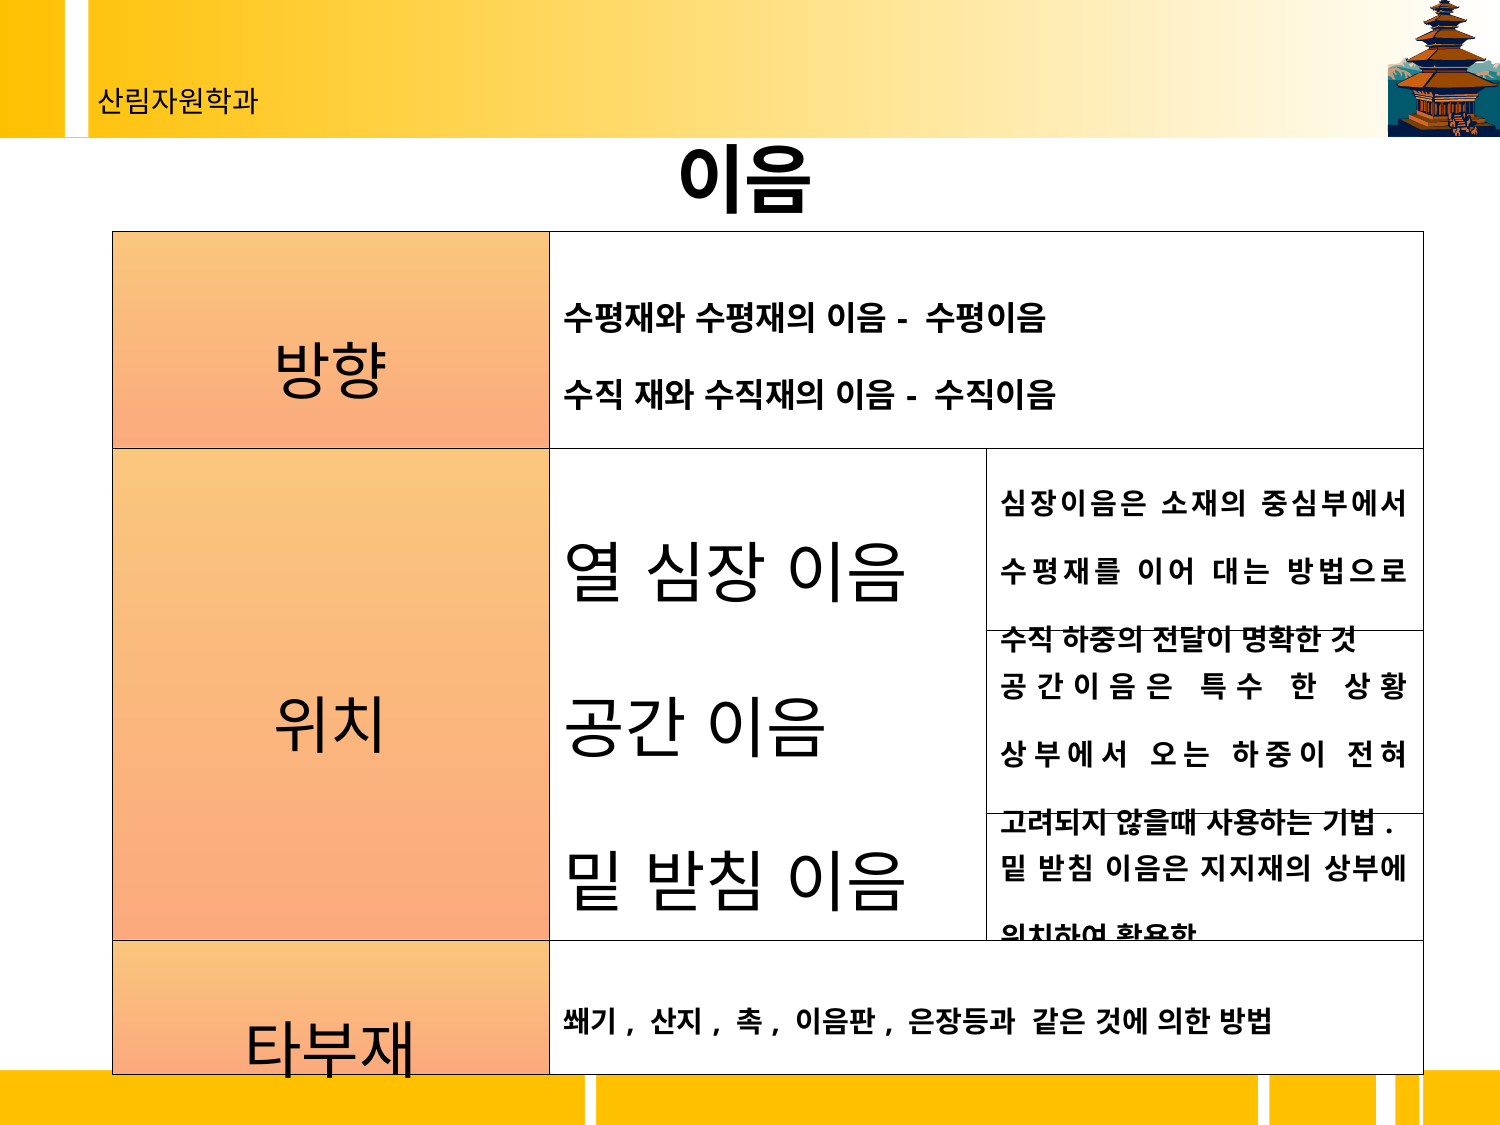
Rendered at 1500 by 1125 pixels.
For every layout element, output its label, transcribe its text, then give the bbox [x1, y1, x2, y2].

table_cell 열 심장 이음 공간 이음 밑 받침 이음 [550, 449, 986, 940]
text_box [0, 0, 1500, 75]
table_header 방향 [113, 232, 549, 448]
table_header 수평재와 수평재의 이음- 수평이음 수직 재와 수직재의 이음- 수직이음 [550, 232, 1423, 448]
table_cell 쐐기, 산지, 촉, 이음판, 은장등과 같은 것에 의한 방법 [550, 941, 1423, 1074]
table_cell 심장이음은 소재의 중심부에서 수평재를 이어 대는 방법으로 수직 하중의 전달이 명확한 것 [987, 449, 1423, 630]
table_cell 타부재 [113, 941, 549, 1074]
text_box 이음 [661, 125, 829, 231]
table_cell 공간이음은 특수 한 상황 상부에서 오는 하중이 전혀 고려되지 않을때 사용하는 기법. [987, 631, 1423, 813]
slide_number 15 [1143, 1074, 1495, 1125]
table_cell 밑 받침 이음은 지지재의 상부에 위치하여 활용함. [987, 814, 1423, 940]
table_cell 위치 [113, 449, 549, 940]
